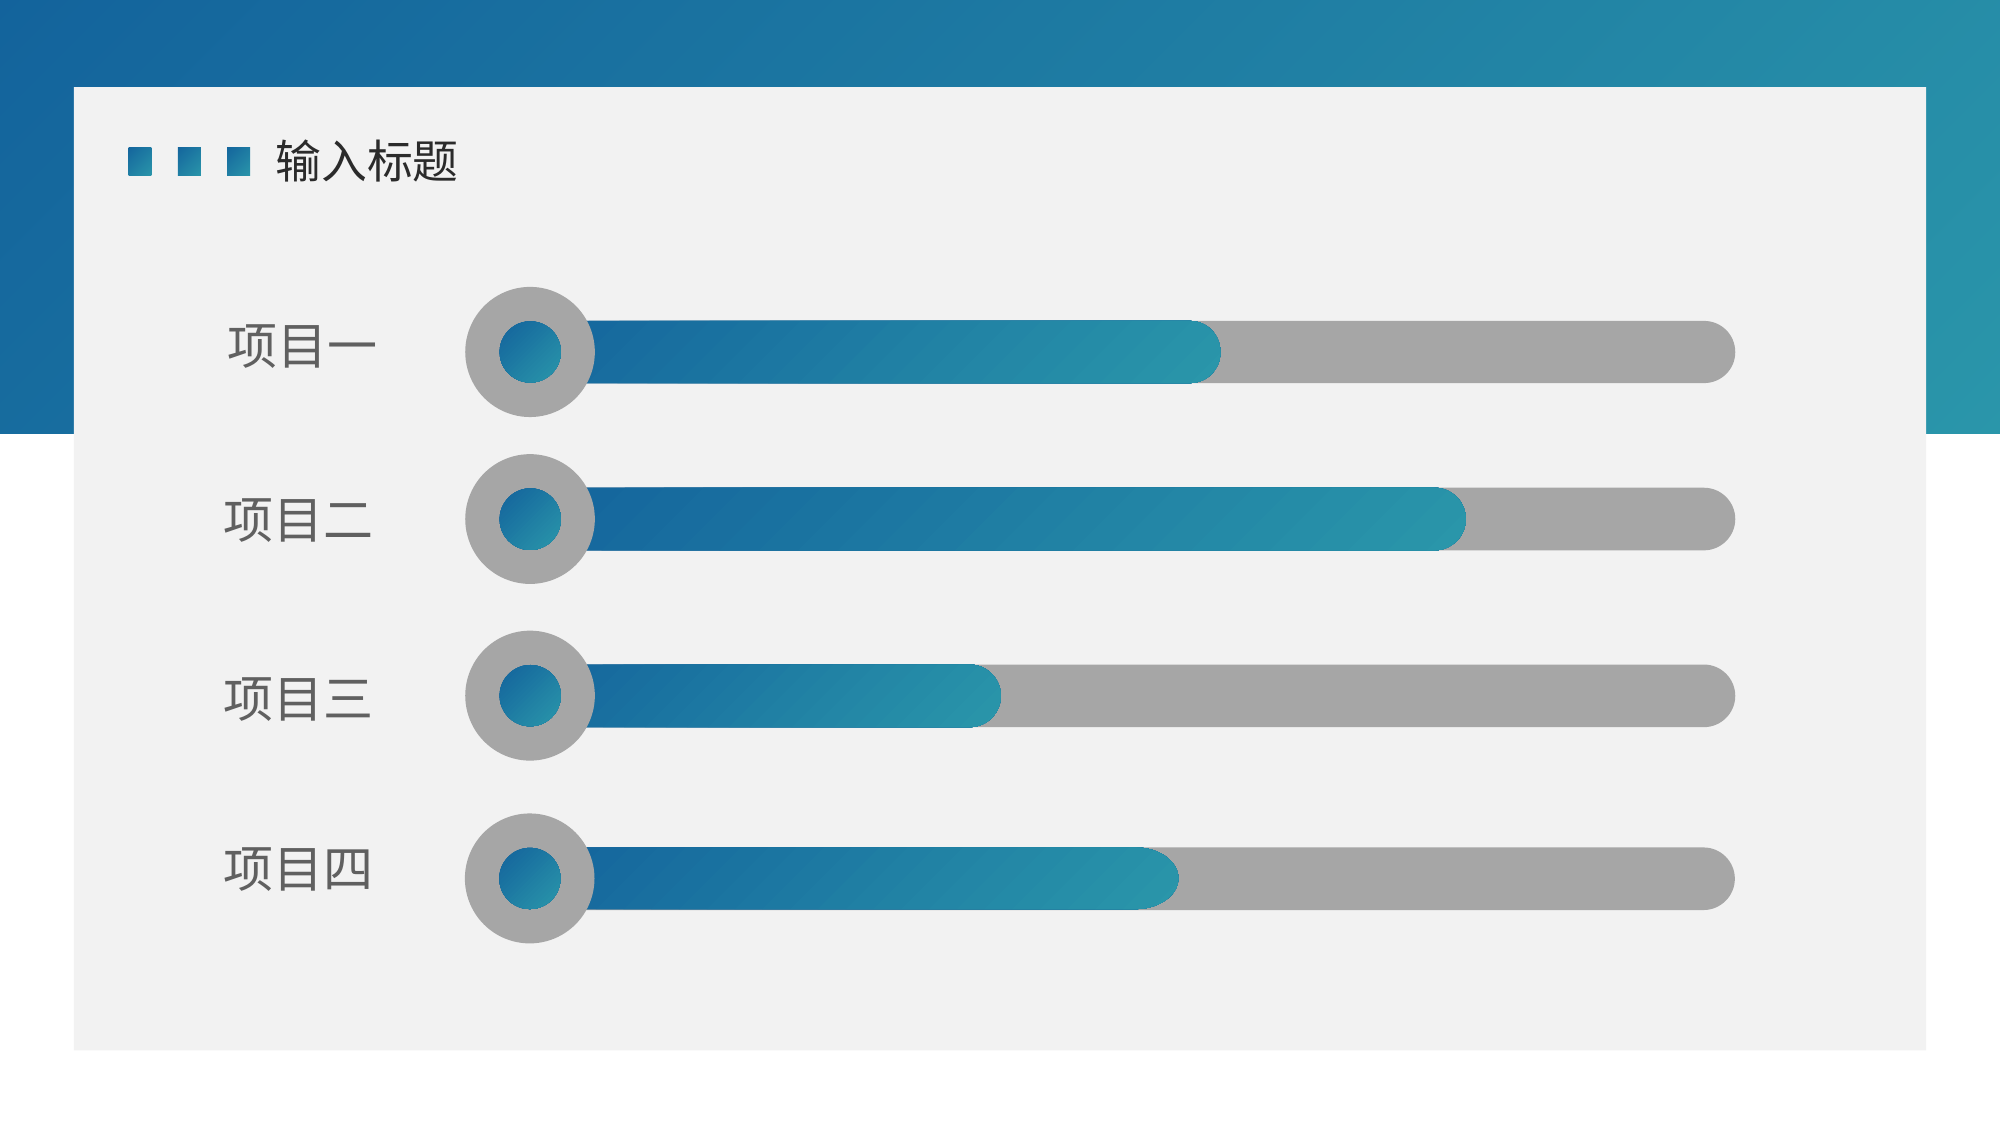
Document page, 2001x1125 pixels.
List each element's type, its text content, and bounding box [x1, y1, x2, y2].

text_box [544, 886, 1735, 943]
text_box [587, 847, 1735, 911]
text_box 项目二 [208, 481, 434, 556]
text_box [499, 847, 561, 910]
text_box [465, 286, 526, 342]
text_box [479, 454, 582, 479]
text_box 项目三 [208, 660, 434, 736]
text_box 项目一 [213, 306, 438, 382]
text_box [499, 321, 561, 383]
text_box [464, 813, 595, 944]
text_box 项目四 [208, 829, 434, 905]
text_box [465, 479, 1735, 871]
text_box [534, 286, 1736, 348]
text_box [587, 847, 1179, 910]
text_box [128, 124, 534, 196]
text_box [465, 357, 1736, 515]
text_box [465, 891, 516, 943]
text_box [587, 320, 1221, 384]
text_box [1192, 320, 1736, 384]
text_box [465, 286, 595, 418]
